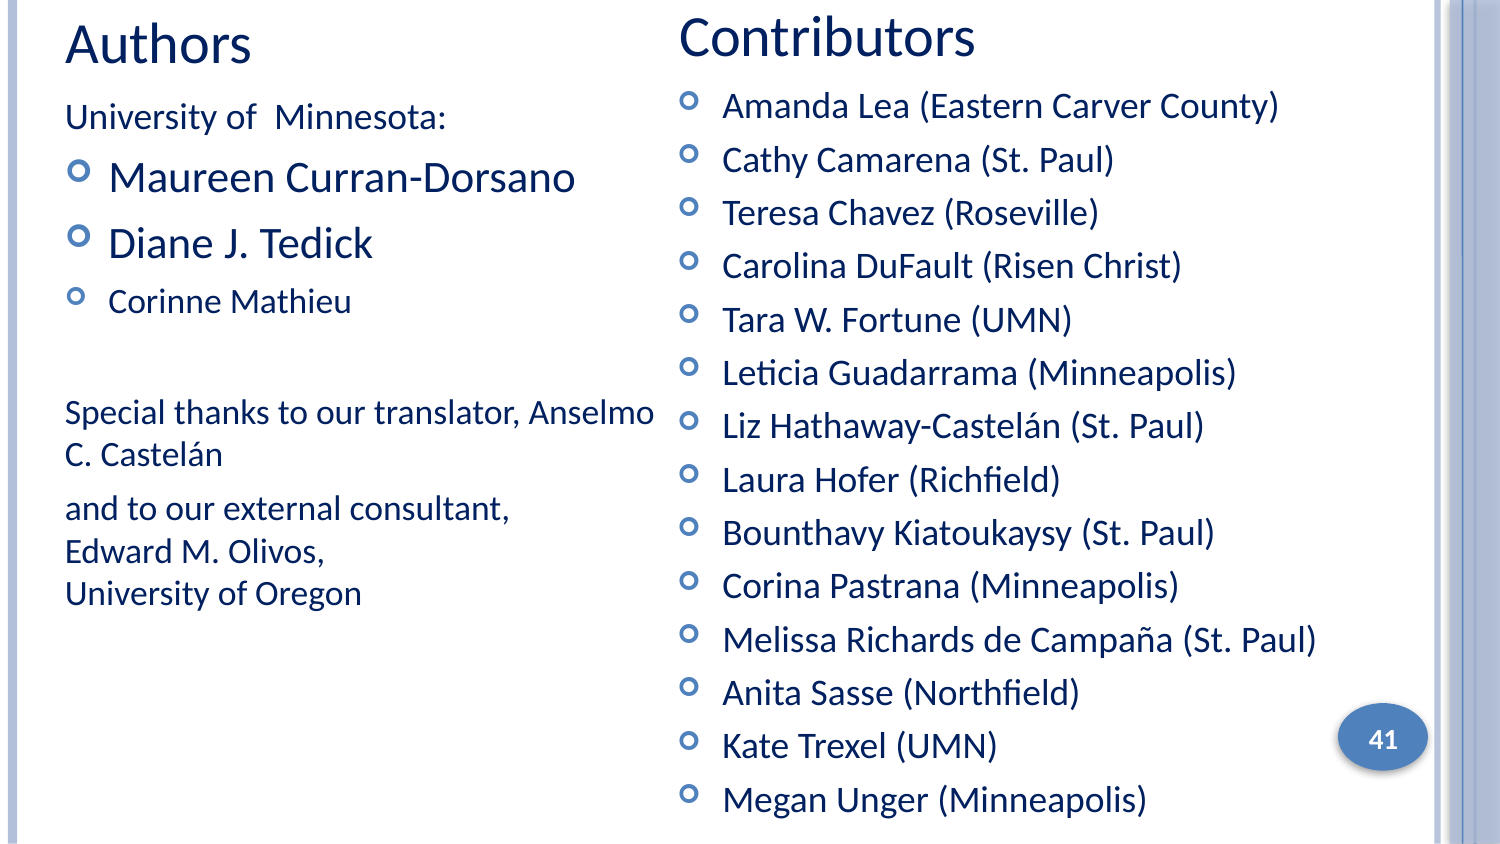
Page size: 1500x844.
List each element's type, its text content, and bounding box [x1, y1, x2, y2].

list Amanda Lea (Eastern Carver County) Cathy Camarena (St. Paul) Teresa Chavez (Roseville) Carolina DuFault (Risen Christ) Tara W. Fortune (UMN) Leticia Guadarrama (Minneapolis) Liz Hathaway-Castelán (St. Paul) Laura Hofer (Richfield) Bounthavy Kiatoukaysy (St. Paul) Corina Pastrana (Minneapolis) Melissa Richards de Campaña (St. Paul) Anita Sasse (Northfield) Kate Trexel (UMN) Megan Unger (Minneapolis) [662, 74, 1407, 615]
text_box Contributors [664, 0, 992, 76]
text_box University of Minnesota: Maureen Curran-Dorsano Diane J. Tedick Corinne Mathieu Special thanks to our translator, Anselmo C. Castelán and to our external consultant, Edward M. Olivos, University of Oregon [49, 84, 704, 625]
slide_number 41 [1333, 705, 1434, 770]
text_box Authors [50, 0, 268, 83]
